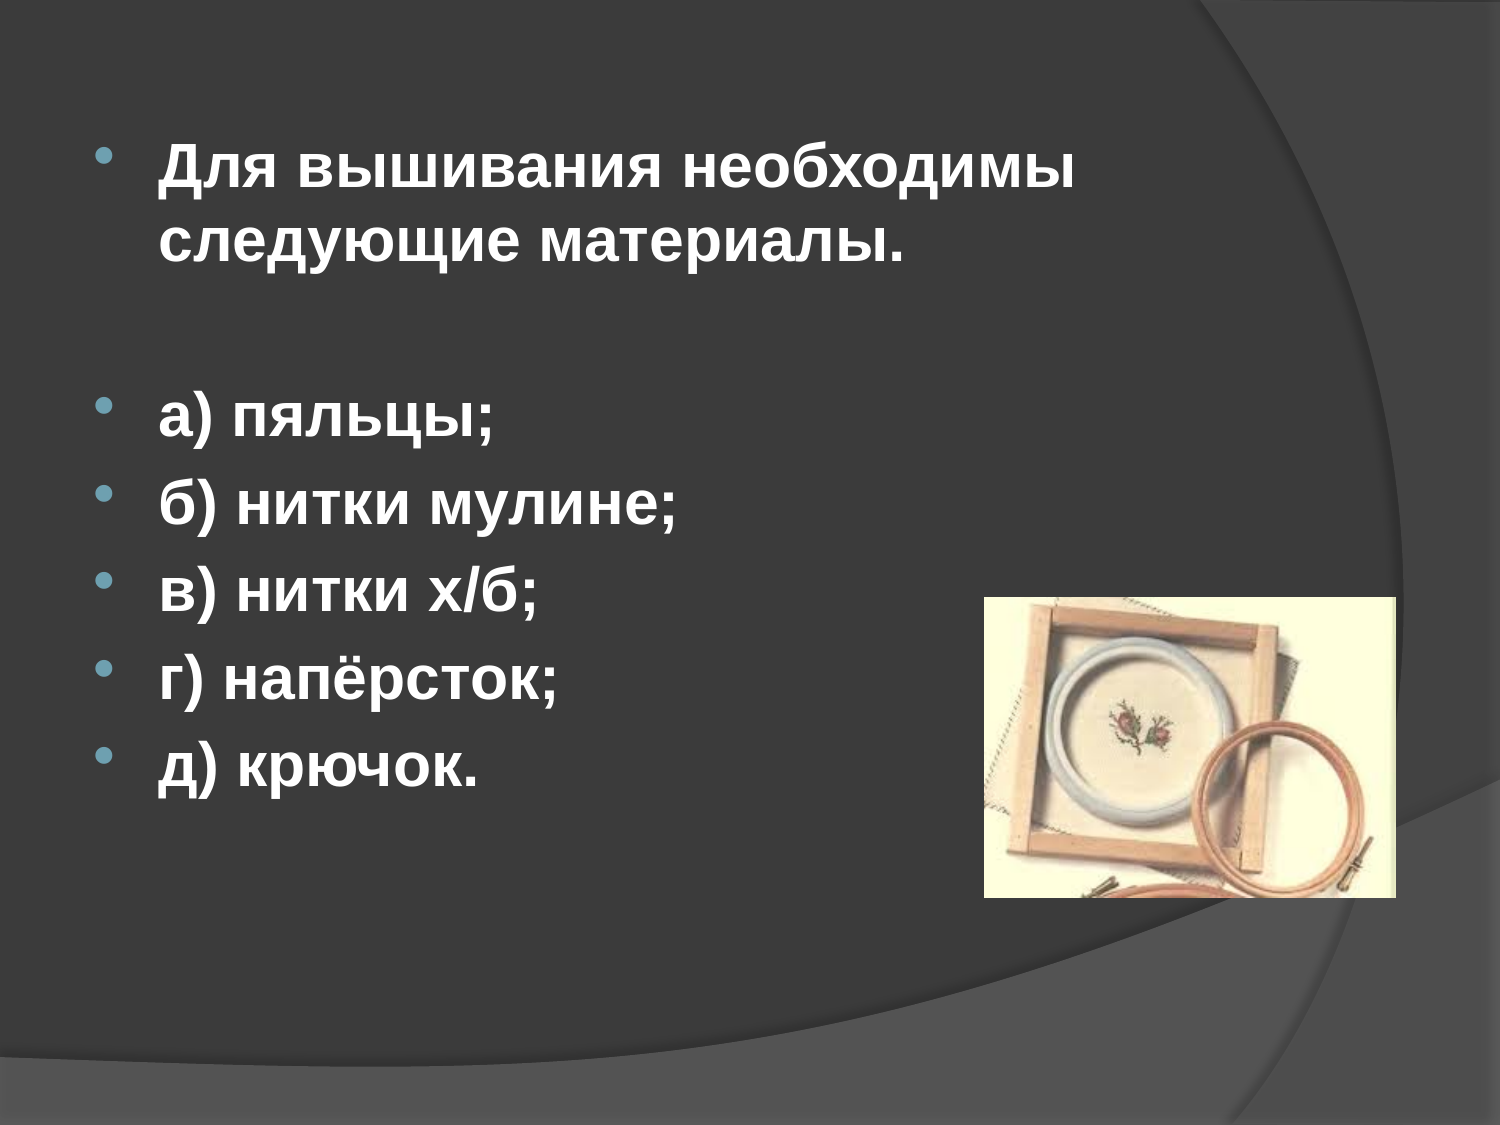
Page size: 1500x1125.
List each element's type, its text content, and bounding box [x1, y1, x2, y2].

picture [984, 597, 1396, 898]
list Для вышивания необходимы следующие материалы. а) пяльцы; б) нитки мулине; в) нитки х/б; г) напёрсток; д) крючок. [75, 117, 1300, 1005]
